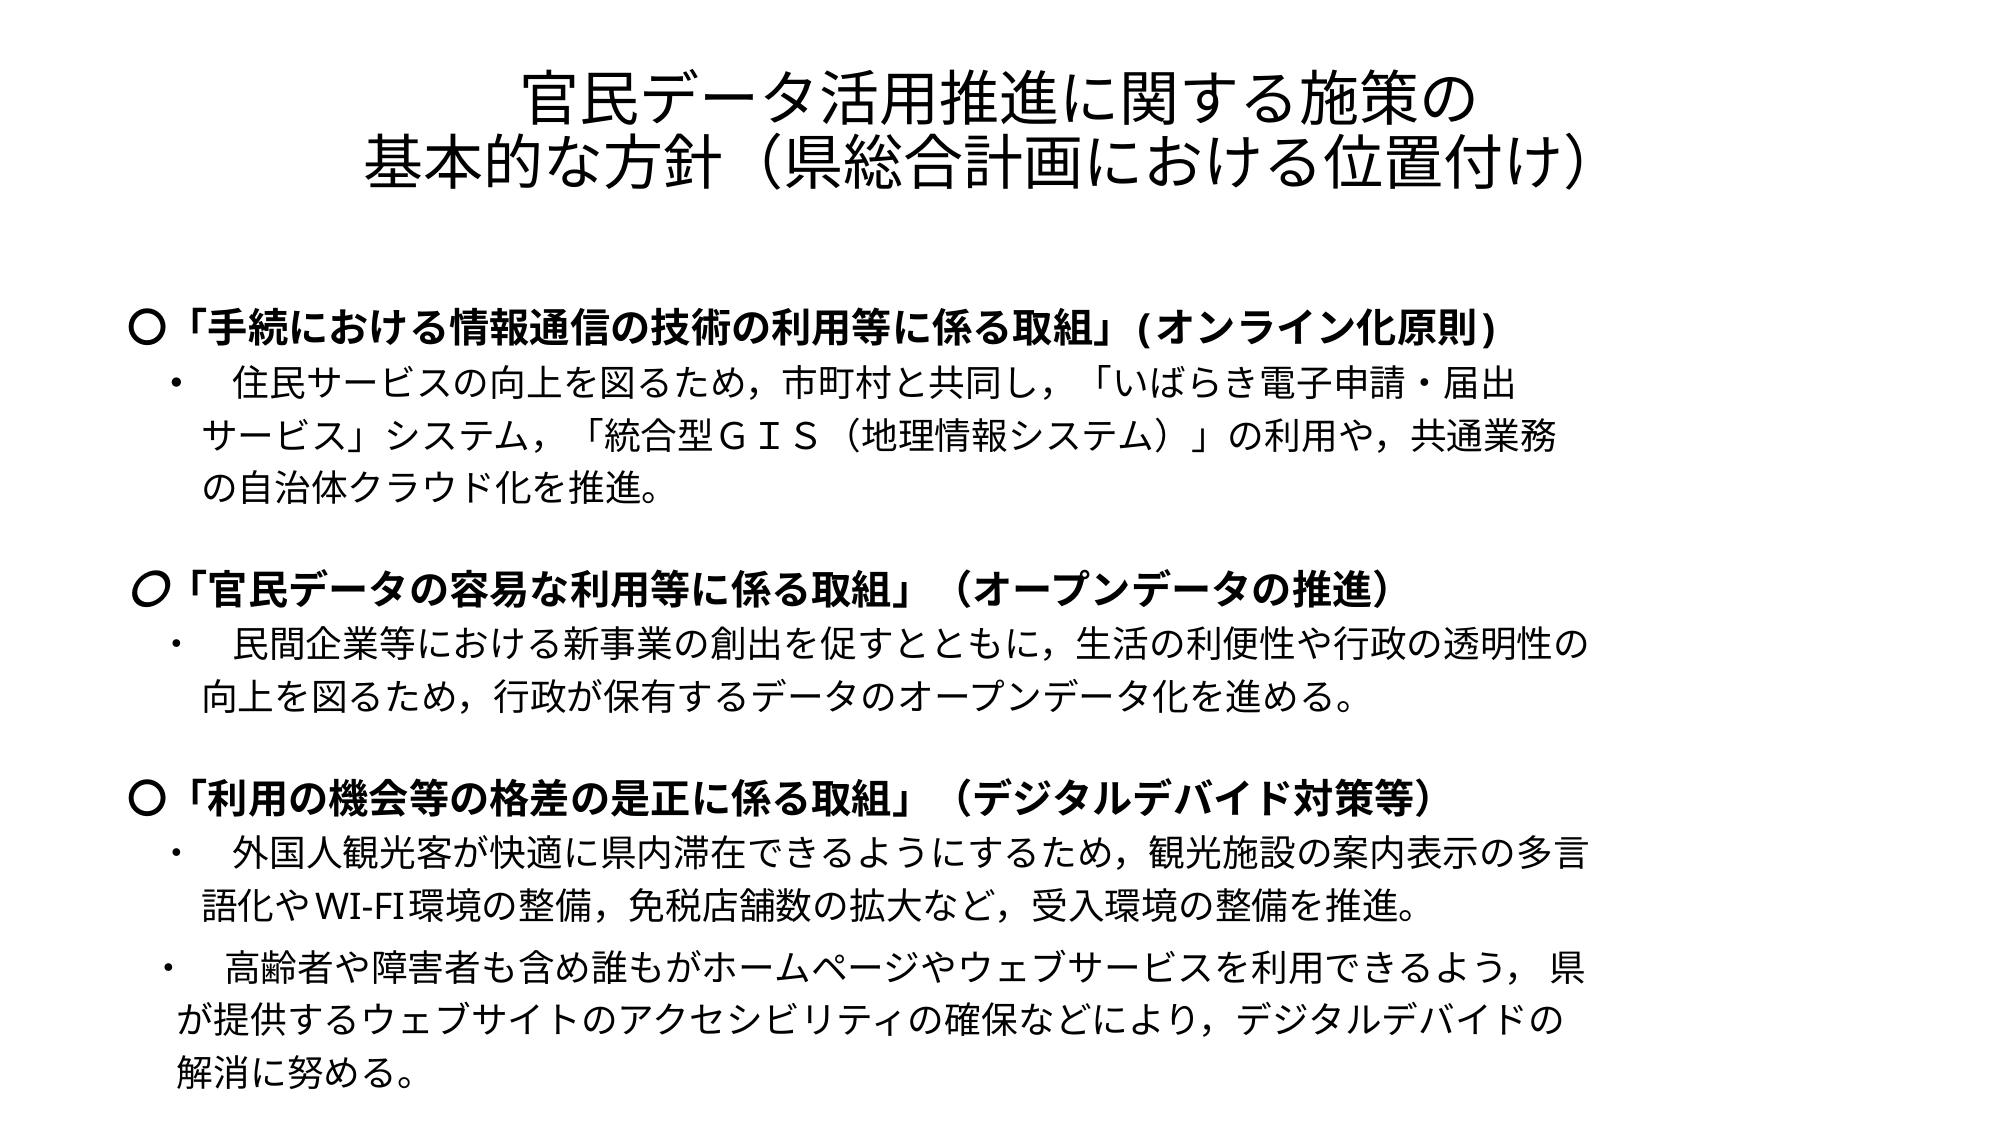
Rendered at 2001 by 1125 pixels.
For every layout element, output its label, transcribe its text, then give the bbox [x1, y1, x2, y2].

list 〇「手続における情報通信の技術の利用等に係る取組」(オンライン化原則) ・ 住民サービスの向上を図るため，市町村と共同し，「いばらき電子申請・届出 サービス」システム，「統合型ＧＩＳ（地理情報システム）」の利用や，共通業務 の自治体クラウド化を推進。 〇「官民データの容易な利用等に係る取組」（オープンデータの推進） ・ 民間企業等における新事業の創出を促すとともに，生活の利便性や行政の透明性の 向上を図るため，行政が保有するデータのオープンデータ化を進める。 〇「利用の機会等の格差の是正に係る取組」（デジタルデバイド対策等） ・ 外国人観光客が快適に県内滞在できるようにするため，観光施設の案内表示の多言 語化やWI-FI環境の整備，免税店舗数の拡大など，受入環境の整備を推進。 ・ 高齢者や障害者も含め誰もがホームページやウェブサービスを利用できるよう， 県 が提供するウェブサイトのアクセシビリティの確保などにより，デジタルデバイドの 解消に努める。 [112, 285, 1882, 1103]
title 官民データ活用推進に関する施策の 基本的な方針（県総合計画における位置付け） [137, 59, 1863, 207]
